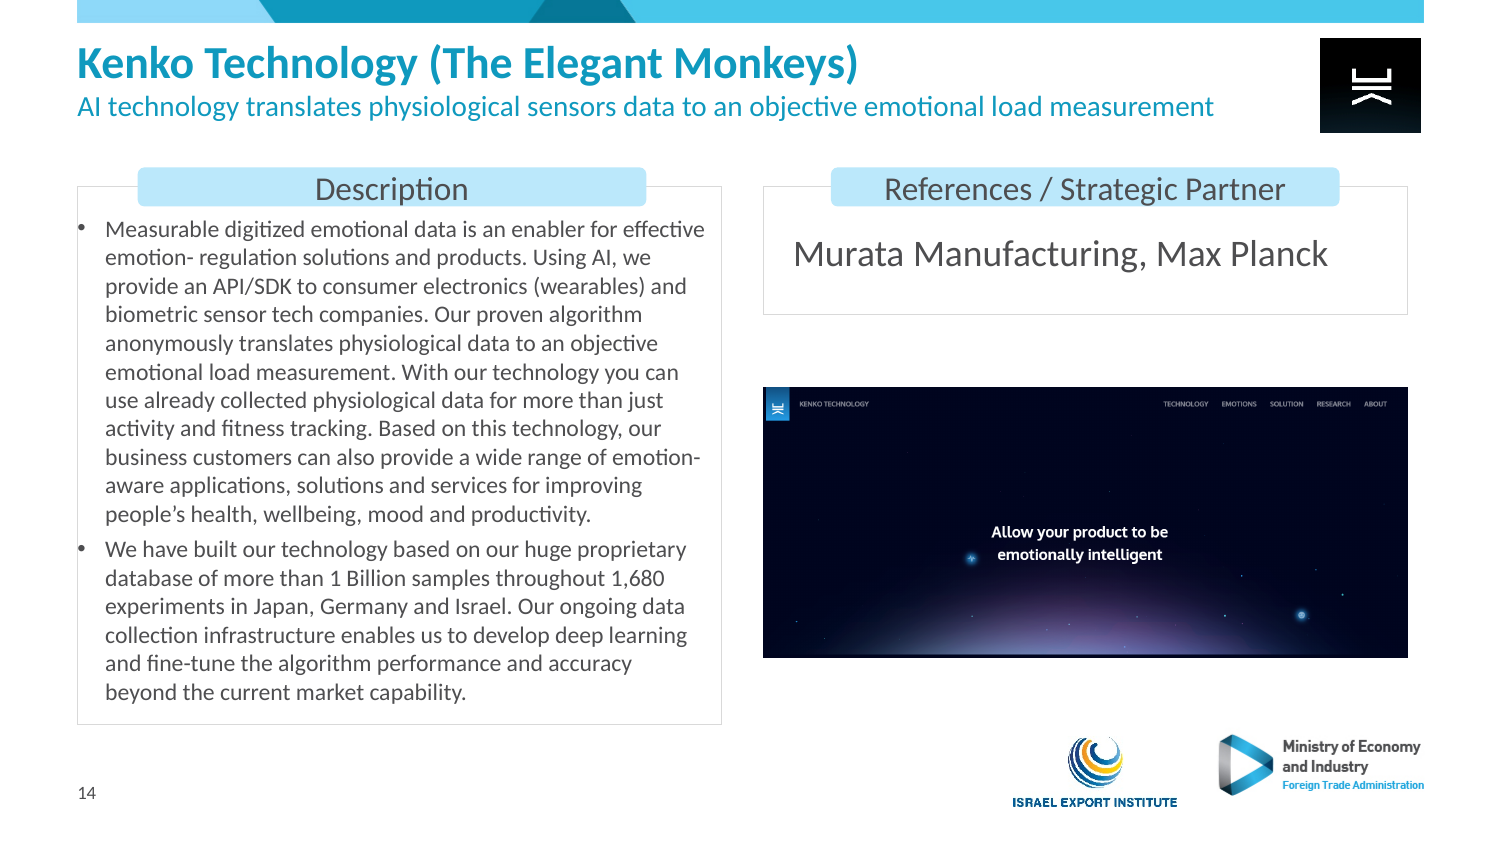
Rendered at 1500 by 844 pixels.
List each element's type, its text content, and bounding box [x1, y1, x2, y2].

text_box References / Strategic Partner [830, 167, 1340, 207]
text_box Description [137, 167, 647, 207]
list Measurable digitized emotional data is an enabler for effective emotion- regulation solutions and products. Using AI, we provide an API/SDK to consumer electronics (wearables) and biometric sensor tech companies. Our proven algorithm anonymously translates physiological data to an objective emotional load measurement. With our technology you can use already collected physiological data for more than just activity and fitness tracking. Based on this technology, our business customers can also provide a wide range of emotion-aware applications, solutions and services for improving people’s health, wellbeing, mood and productivity. We have built our technology based on our huge proprietary database of more than 1 Billion samples throughout 1,680 experiments in Japan, Germany and Israel. Our ongoing data collection infrastructure enables us to develop deep learning and fine-tune the algorithm performance and accuracy beyond the current market capability. [77, 186, 722, 725]
title Kenko Technology (The Elegant Monkeys) AI technology translates physiological sensors data to an objective emotional load measurement [77, 27, 1423, 130]
text_box Murata Manufacturing, Max Planck [763, 186, 1408, 315]
text_box [780, 155, 1424, 713]
picture [0, 0, 1500, 844]
